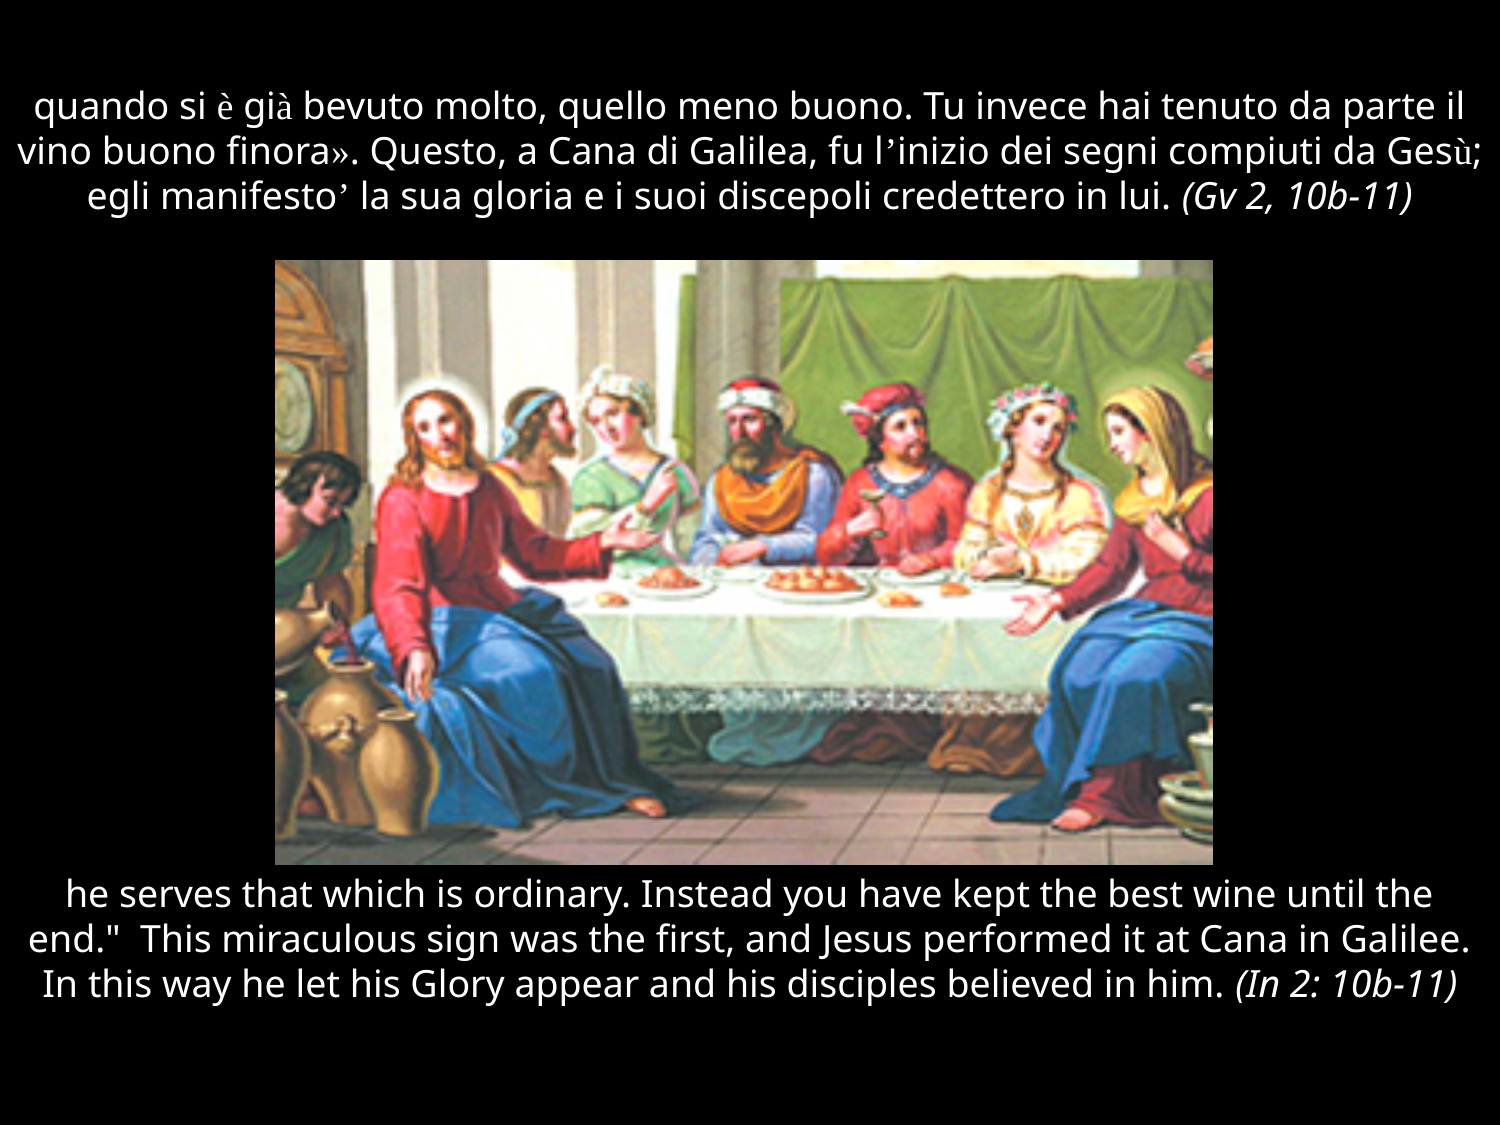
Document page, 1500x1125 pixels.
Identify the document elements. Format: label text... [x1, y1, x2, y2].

text_box he serves that which is ordinary. Instead you have kept the best wine until the end." This miraculous sign was the first, and Jesus performed it at Cana in Galilee. In this way he let his Glory appear and his disciples believed in him. (In 2: 10b-11) [0, 862, 1500, 1013]
text_box quando si è già bevuto molto, quello meno buono. Tu invece hai tenuto da parte il vino buono finora». Questo, a Cana di Galilea, fu l’inizio dei segni compiuti da Gesù; egli manifesto’ la sua gloria e i suoi discepoli credettero in lui. (Gv 2, 10b-11) [0, 74, 1500, 225]
picture [274, 260, 1213, 865]
